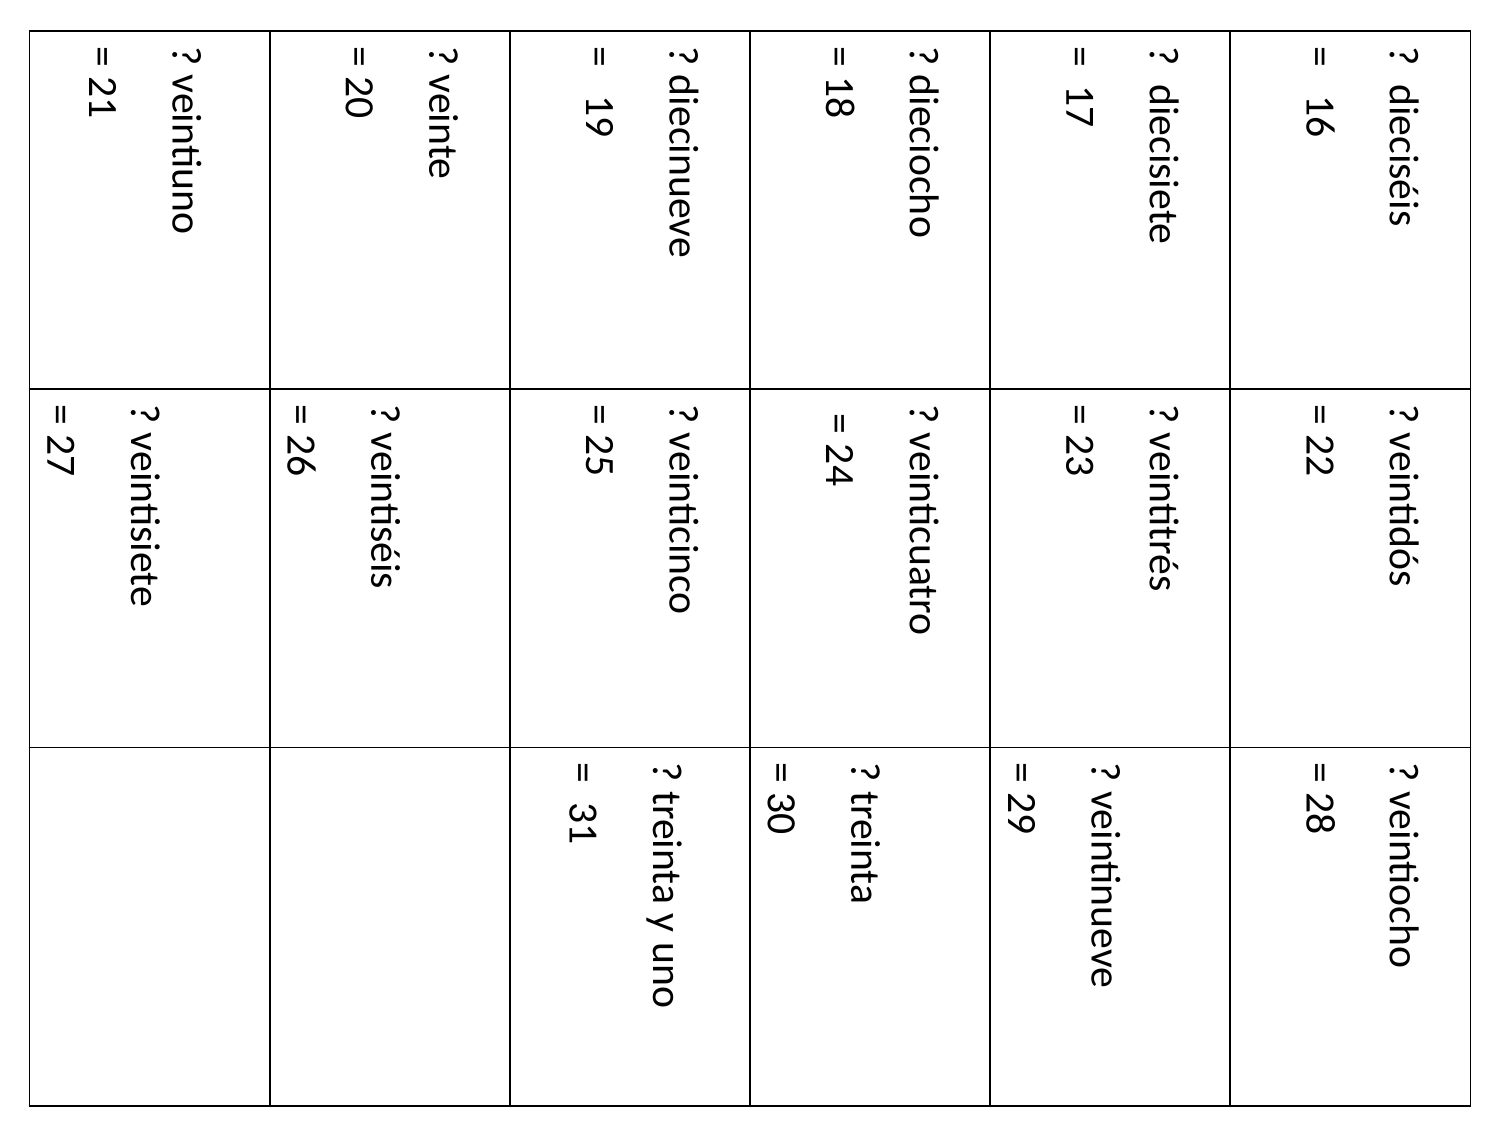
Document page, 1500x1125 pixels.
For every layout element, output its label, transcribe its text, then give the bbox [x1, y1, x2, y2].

table_cell ? treinta y uno = 31 [511, 748, 749, 1105]
table_header ? dieciséis = 16 [1231, 32, 1470, 388]
table_cell ? veintisiete = 27 [30, 390, 269, 747]
table_header ? veintiuno = 21 [30, 32, 269, 388]
table_cell ? veintiséis = 26 [271, 390, 509, 747]
table_cell ? veintitrés = 23 [991, 390, 1229, 747]
table_cell ? veinticuatro = 24 [751, 390, 989, 747]
table_cell ? treinta = 30 [751, 748, 989, 1105]
table_header ? dieciocho = 18 [751, 32, 989, 388]
table_header ? veinte = 20 [271, 32, 509, 388]
table_cell ? veintinueve = 29 [991, 748, 1229, 1105]
table_cell [271, 748, 509, 1105]
table_cell ? veintiocho = 28 [1231, 748, 1470, 1105]
table_cell [30, 748, 269, 1105]
table_header ? diecinueve = 19 [511, 32, 749, 388]
table_cell ? veinticinco = 25 [511, 390, 749, 747]
table_cell ? veintidós = 22 [1231, 390, 1470, 747]
table_header ? diecisiete = 17 [991, 32, 1229, 388]
